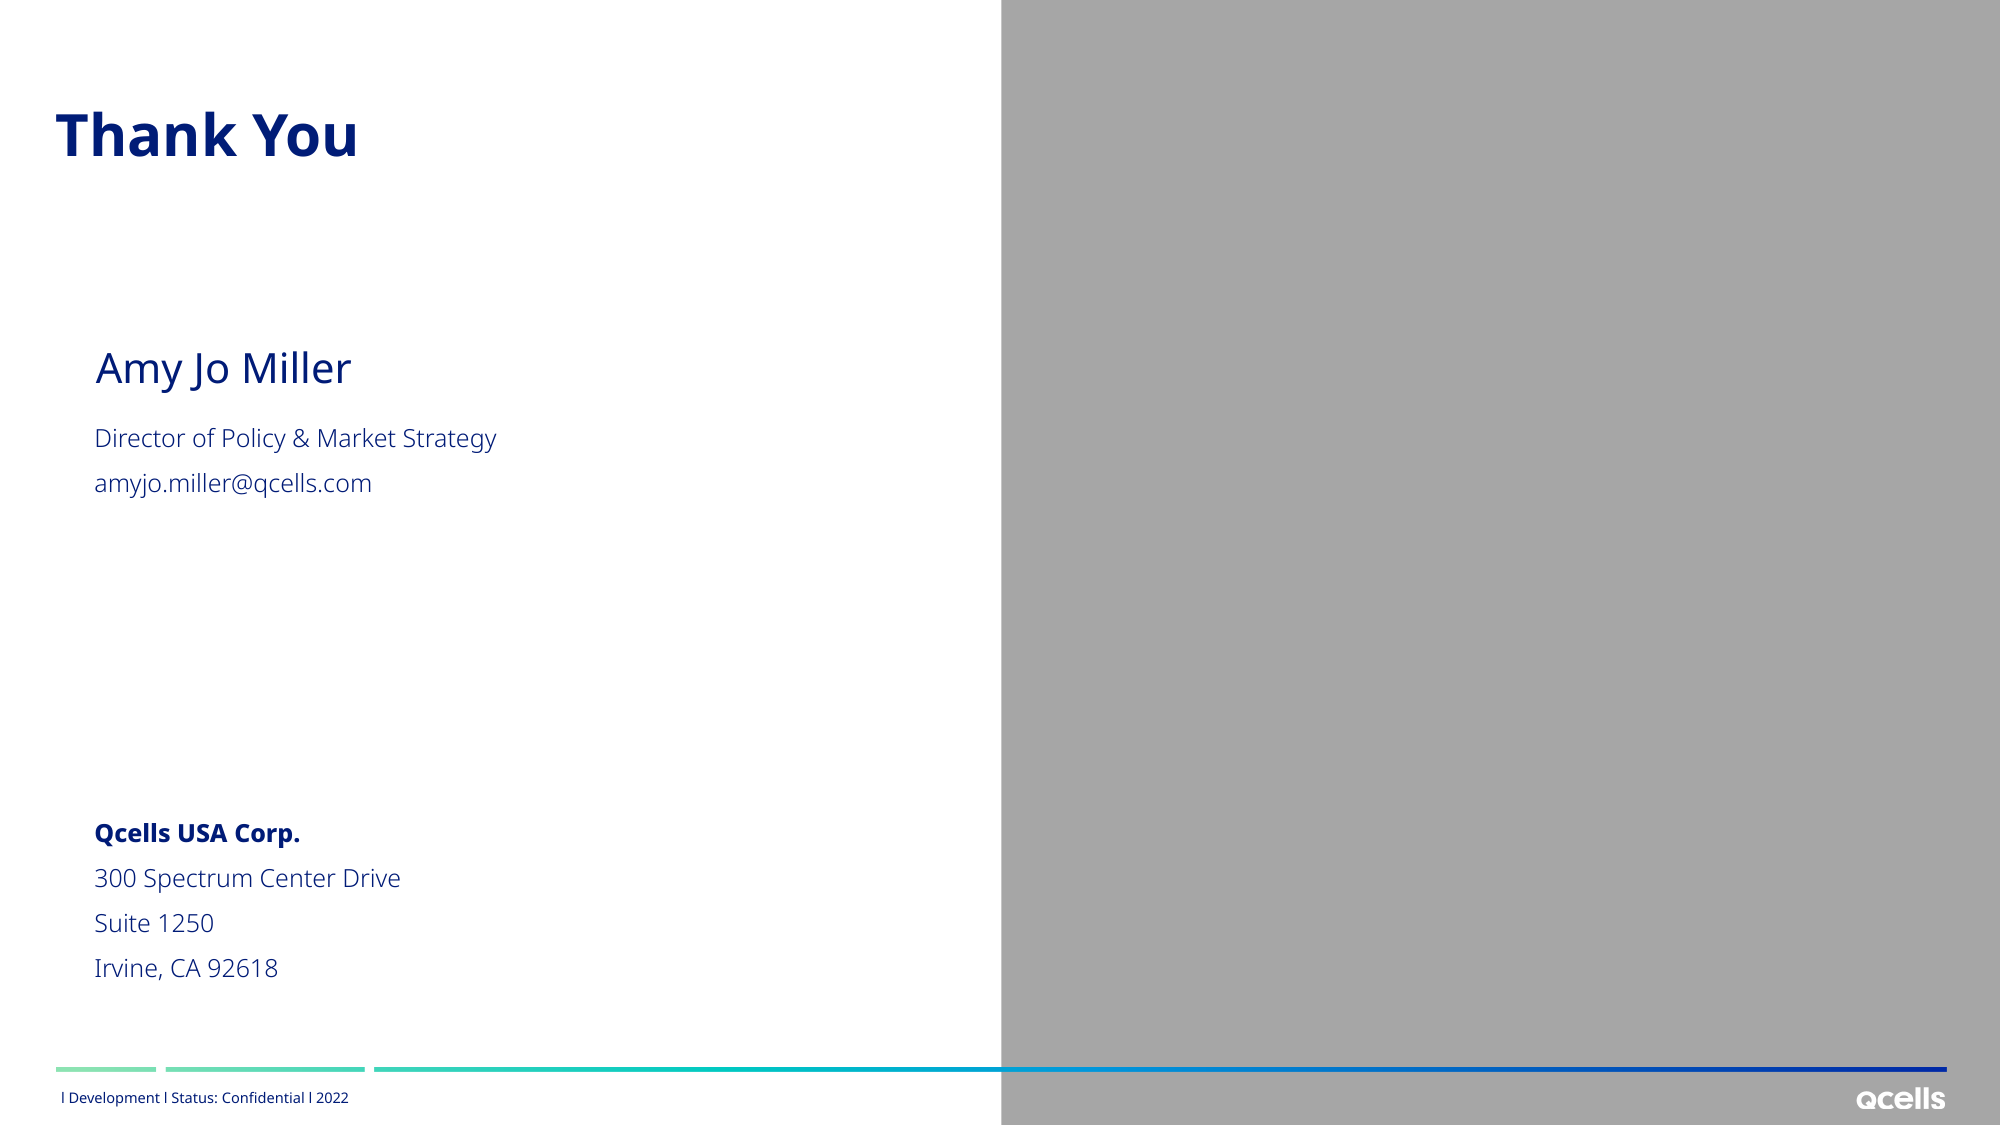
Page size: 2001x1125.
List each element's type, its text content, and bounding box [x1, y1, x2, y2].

text_box Qcells USA Corp. 300 Spectrum Center Drive Suite 1250 Irvine, CA 92618 [79, 795, 769, 990]
text_box Director of Policy & Market Strategy amyjo.miller@qcells.com [79, 400, 534, 505]
text_box Amy Jo Miller [81, 334, 367, 400]
picture [56, 1067, 1947, 1110]
list Thank You [40, 99, 1130, 167]
